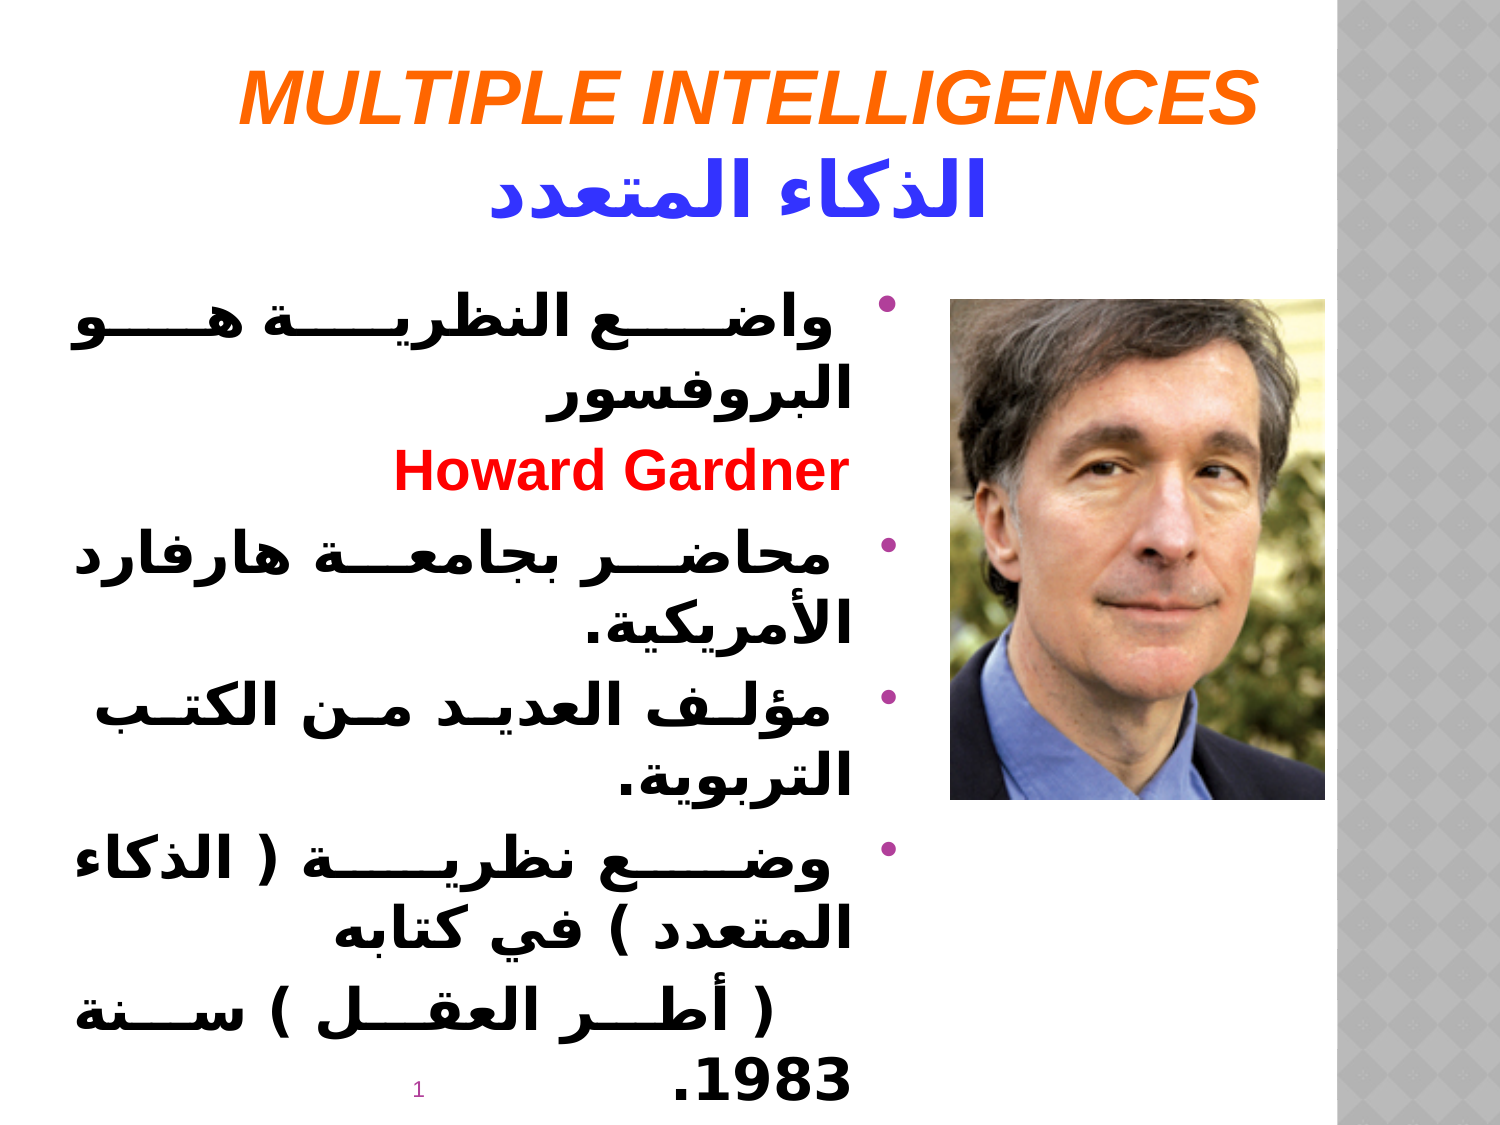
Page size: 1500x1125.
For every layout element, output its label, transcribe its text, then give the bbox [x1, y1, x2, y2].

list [949, 299, 1326, 801]
slide_number 1 [75, 1024, 425, 1103]
list واضع النظرية هو البروفسور Howard Gardner محاضر بجامعة هارفارد الأمريكية. مؤلف العديد من الكتب التربوية. وضع نظرية ( الذكاء المتعدد ) في كتابه ( أطر العقل ) سنة 1983. * حدد (هاورد) في نظريته ثمانية أنواع للذكاء يمكن من خلالها التعرف على أنماط التعلم المختلفة لدى الطلبة. [58, 262, 915, 1044]
title Multiple Intelligences الذكاء المتعدد [75, 45, 1425, 233]
